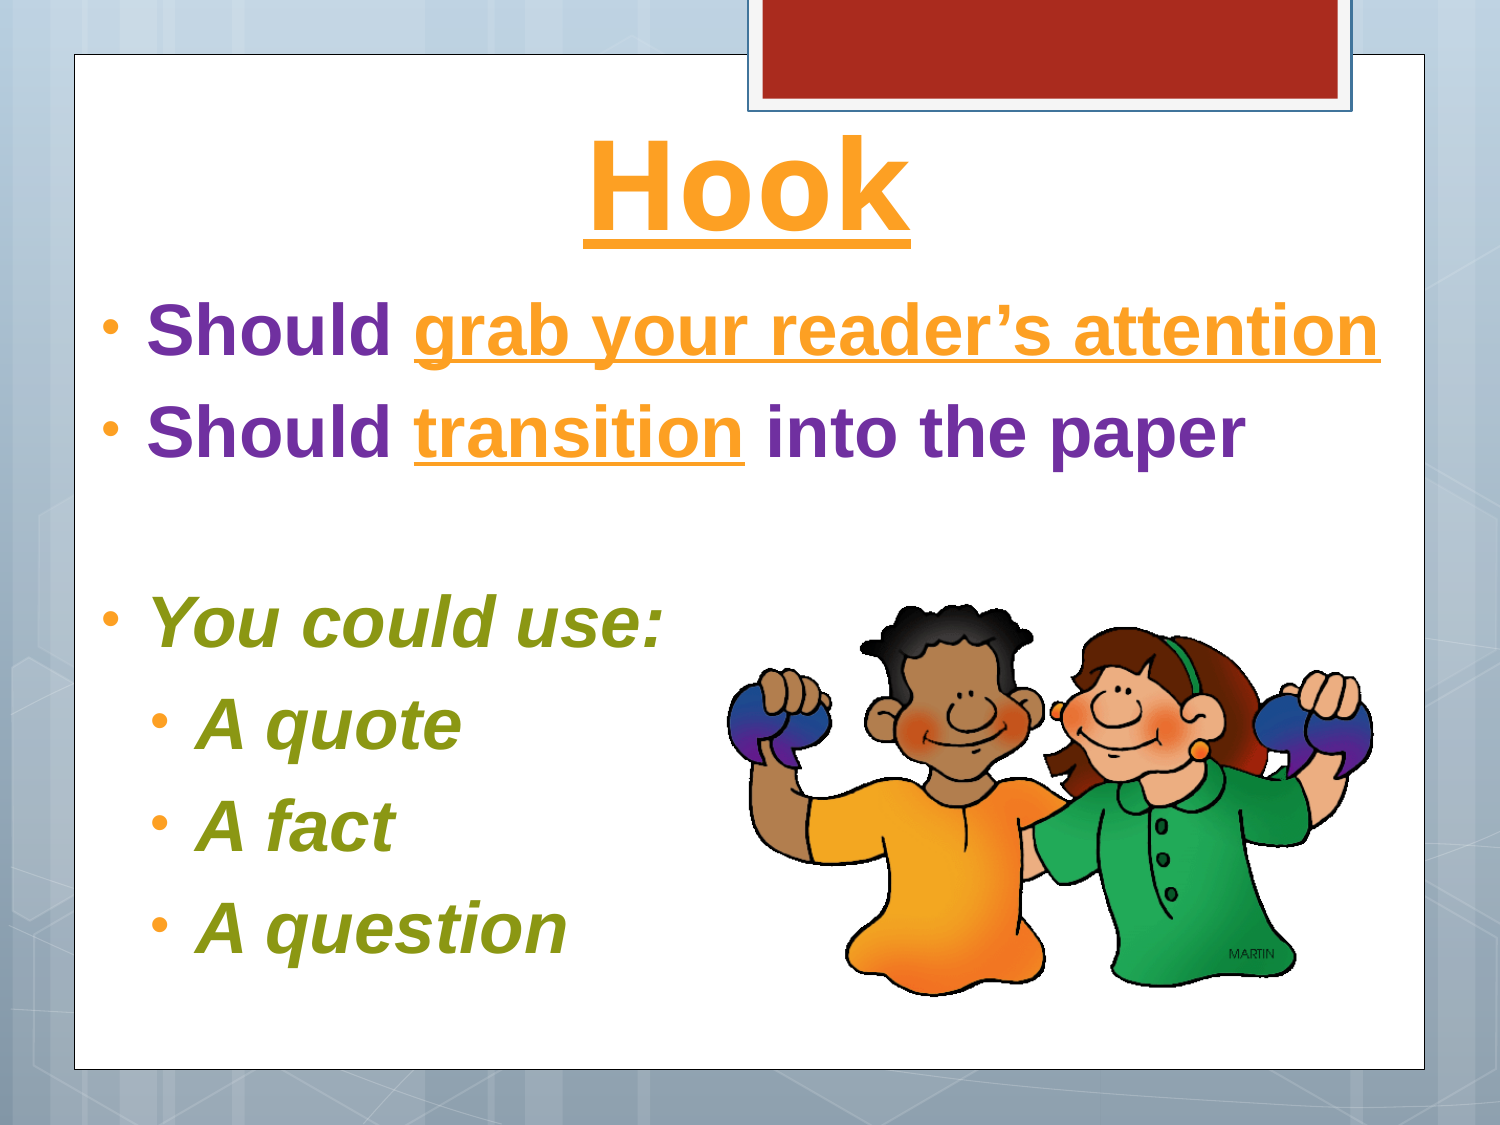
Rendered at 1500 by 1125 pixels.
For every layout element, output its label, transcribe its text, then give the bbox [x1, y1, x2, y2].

list Should grab your reader’s attention Should transition into the paper You could use: A quote A fact A question [75, 275, 1425, 851]
picture [712, 587, 1391, 1013]
title Hook [171, 75, 1324, 263]
